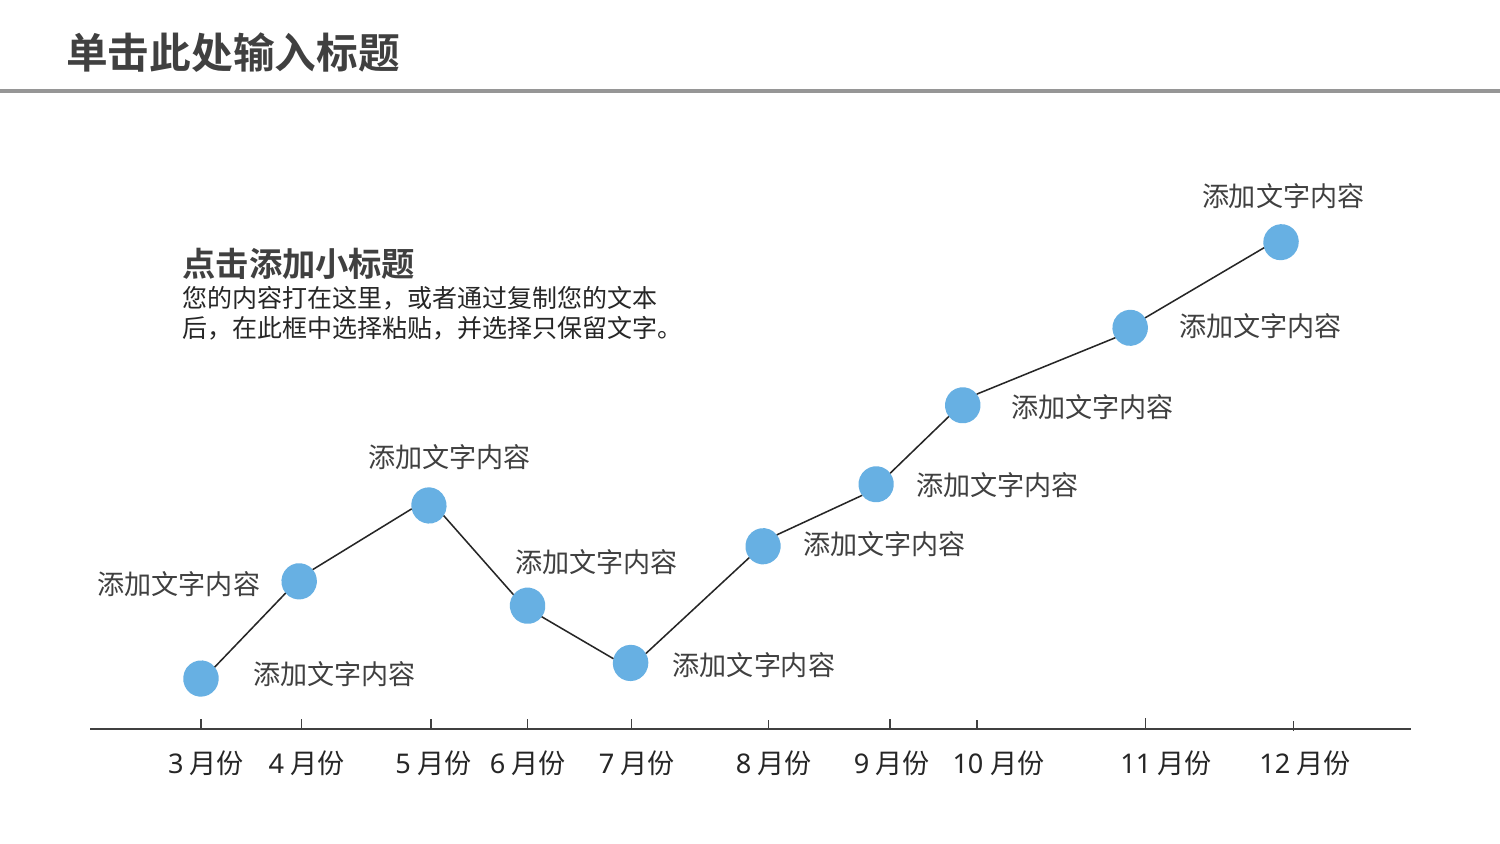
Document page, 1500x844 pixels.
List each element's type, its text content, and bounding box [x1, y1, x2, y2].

text_box 添加文字内容 [518, 539, 689, 584]
text_box 添加文字内容 [1000, 384, 1186, 429]
text_box 添加文字内容 [905, 462, 1091, 507]
text_box 9月份 [842, 741, 941, 785]
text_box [889, 416, 949, 474]
text_box [1261, 222, 1301, 263]
text_box 11月份 [1109, 741, 1224, 785]
text_box 8月份 [724, 741, 823, 785]
text_box [1110, 307, 1151, 348]
text_box 添加文字内容 [242, 652, 427, 696]
text_box 添加文字内容 [356, 434, 542, 478]
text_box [541, 616, 614, 659]
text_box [776, 495, 863, 536]
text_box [214, 592, 286, 668]
text_box 添加文字内容 [791, 521, 977, 566]
text_box 4月份 [257, 741, 356, 785]
text_box [181, 658, 221, 699]
text_box 5月份 [384, 741, 478, 785]
text_box 7月份 [587, 741, 686, 785]
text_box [443, 515, 514, 595]
text_box 添加文字内容 [86, 561, 272, 606]
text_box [1144, 247, 1265, 319]
text_box 添加文字内容 [661, 642, 847, 687]
text_box 添加文字内容 [1190, 173, 1376, 218]
text_box 10月份 [941, 741, 1056, 785]
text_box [976, 337, 1116, 395]
text_box [279, 561, 319, 602]
text_box [943, 385, 983, 426]
text_box [507, 585, 548, 626]
text_box 12月份 [1248, 741, 1363, 785]
text_box 6月份 [478, 741, 578, 785]
text_box 添加文字内容 [1168, 303, 1353, 348]
text_box 3月份 [156, 741, 256, 785]
text_box [409, 485, 449, 526]
text_box 点击添加小标题 您的内容打在这里，或者通过复制您的文本后，在此框中选择粘贴，并选择只保留文字。 [171, 197, 691, 349]
text_box 单击此处输入标题 [51, 9, 443, 85]
text_box [856, 464, 896, 505]
text_box [743, 526, 783, 567]
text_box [645, 557, 750, 654]
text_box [312, 508, 412, 570]
text_box [611, 642, 651, 684]
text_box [89, 718, 1412, 732]
